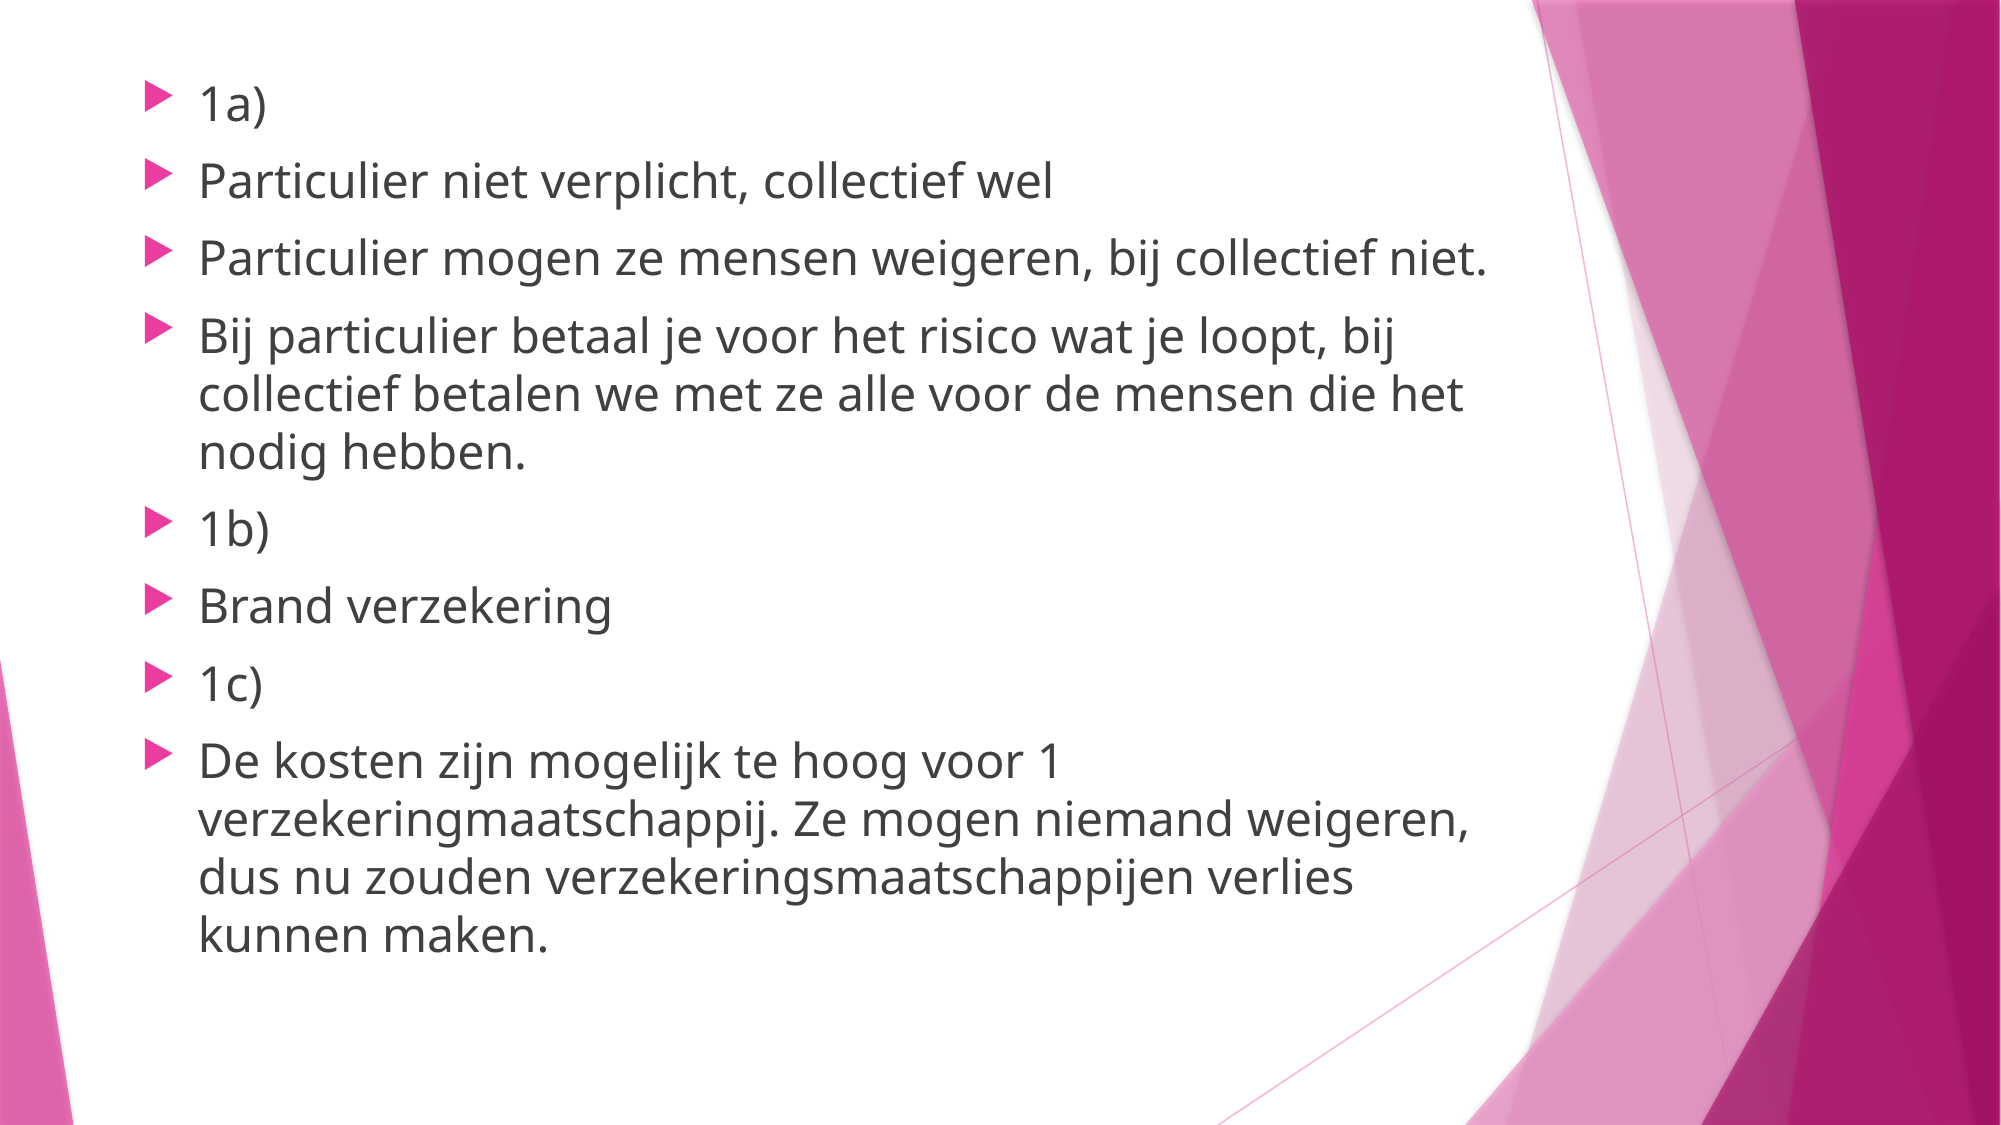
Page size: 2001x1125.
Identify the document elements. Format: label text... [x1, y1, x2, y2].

list 1a) Particulier niet verplicht, collectief wel Particulier mogen ze mensen weigeren, bij collectief niet. Bij particulier betaal je voor het risico wat je loopt, bij collectief betalen we met ze alle voor de mensen die het nodig hebben. 1b) Brand verzekering 1c) De kosten zijn mogelijk te hoog voor 1 verzekeringmaatschappij. Ze mogen niemand weigeren, dus nu zouden verzekeringsmaatschappijen verlies kunnen maken. [126, 65, 1522, 992]
